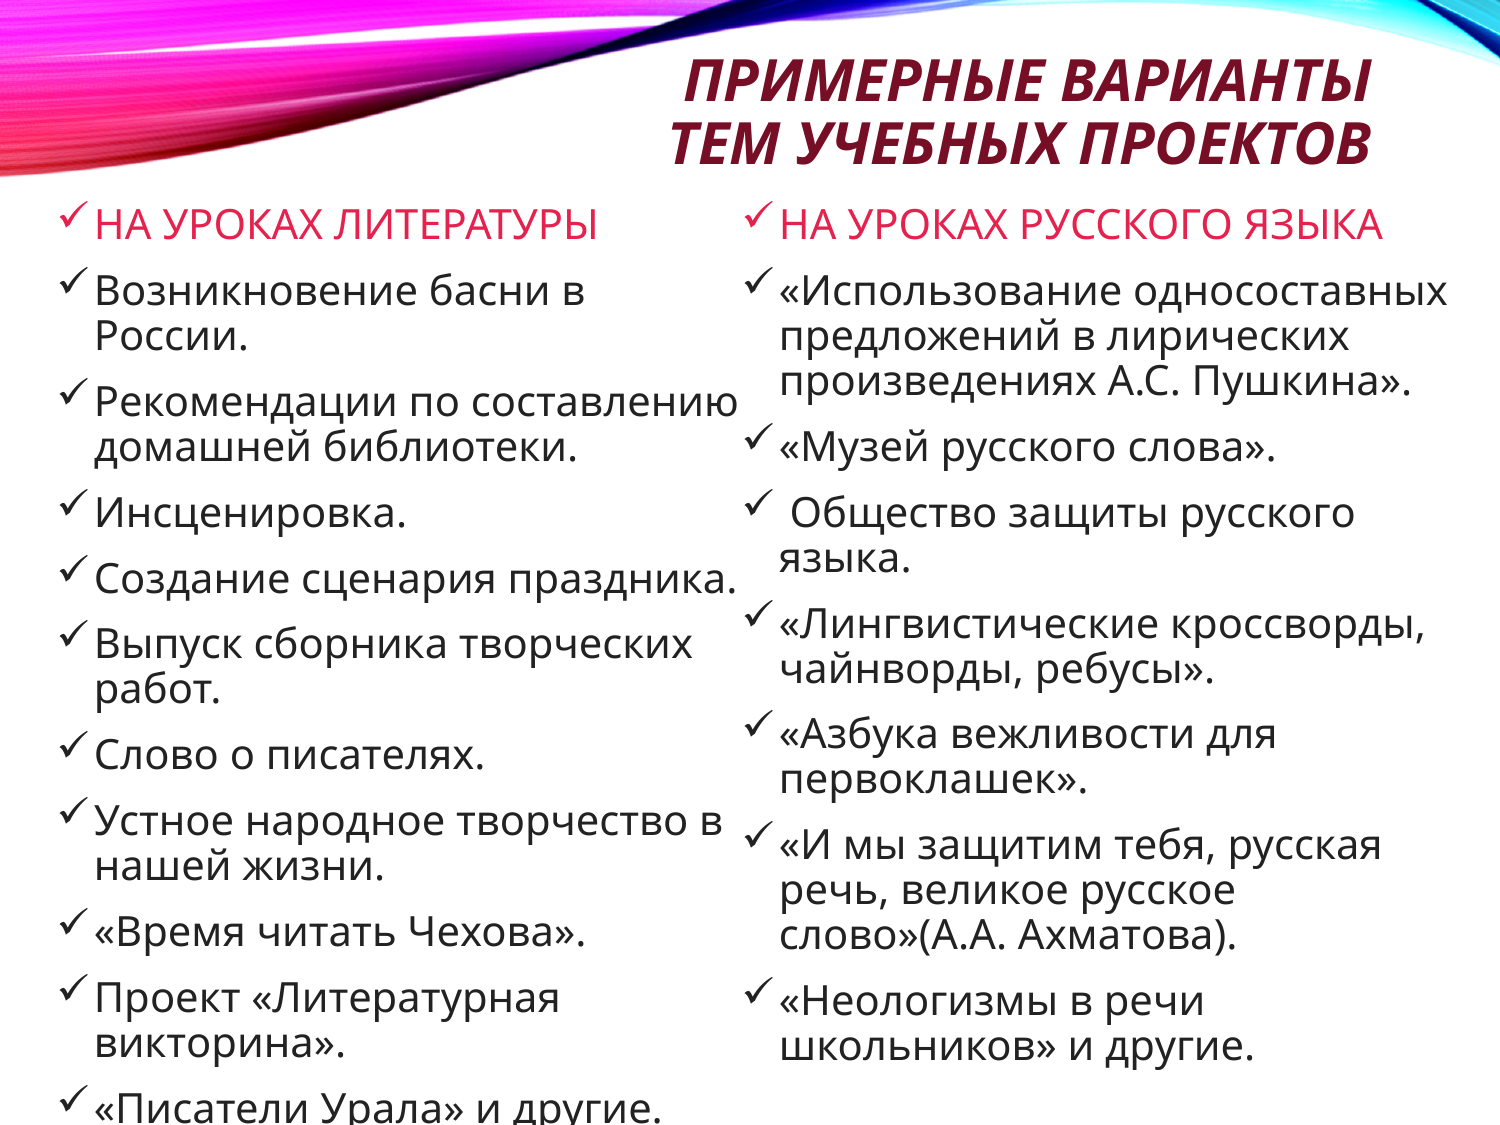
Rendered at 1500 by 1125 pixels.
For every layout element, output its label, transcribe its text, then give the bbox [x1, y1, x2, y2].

list НА УРОКАХ ЛИТЕРАТУРЫ Возникновение басни в России. Рекомендации по составлению домашней библиотеки. Инсценировка. Создание сценария праздника. Выпуск сборника творческих работ. Слово о писателях. Устное народное творчество в нашей жизни. «Время читать Чехова». Проект «Литературная викторина». «Писатели Урала» и другие. [41, 196, 766, 1028]
picture [0, 0, 1500, 178]
title Примерные варианты тем учебных проектов [356, 125, 1403, 173]
list НА УРОКАХ РУССКОГО ЯЗЫКА «Использование односоставных предложений в лирических произведениях А.С. Пушкина». «Музей русского слова». Общество защиты русского языка. «Лингвистические кроссворды, чайнворды, ребусы». «Азбука вежливости для первоклашек». «И мы защитим тебя, русская речь, великое русское слово»(А.А. Ахматова). «Неологизмы в речи школьников» и другие. [726, 196, 1471, 1094]
